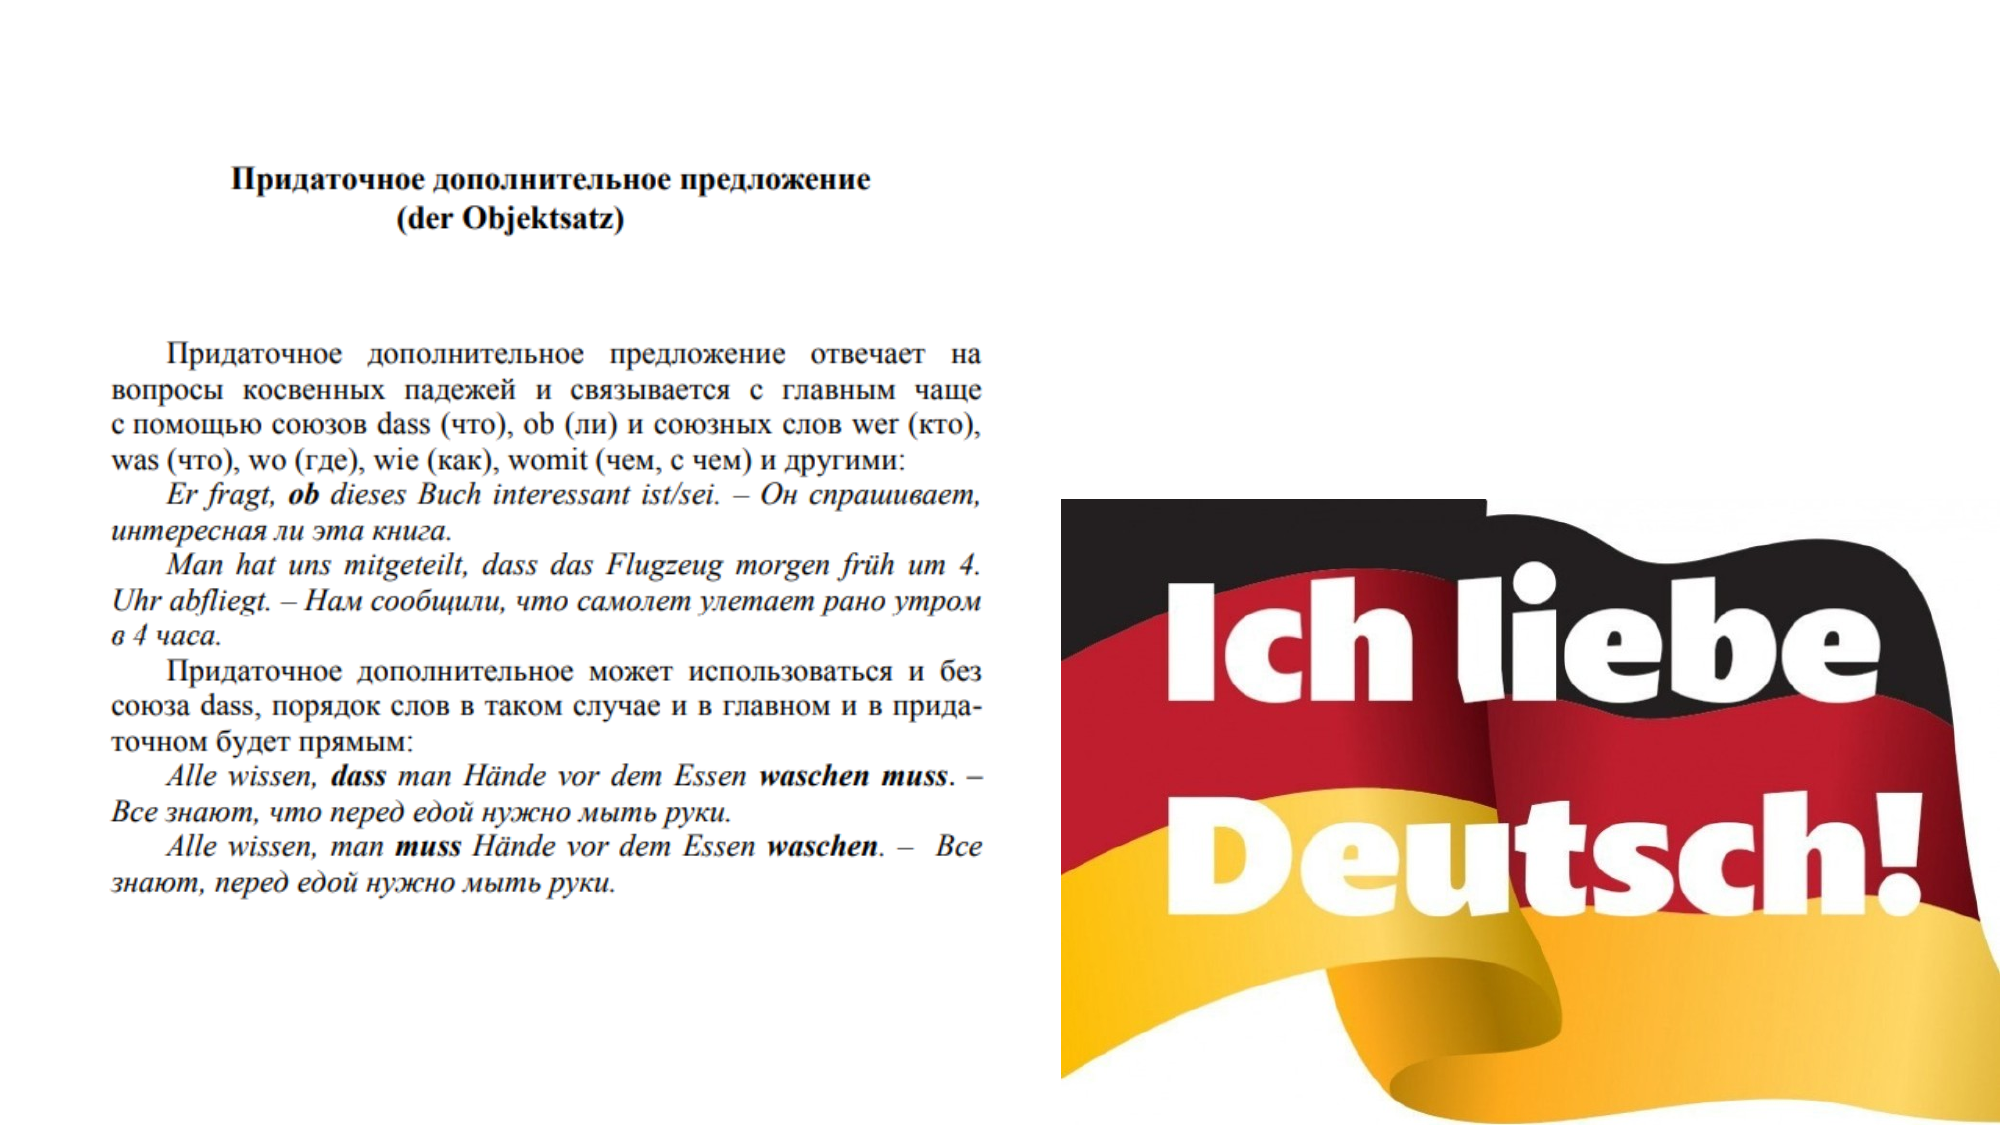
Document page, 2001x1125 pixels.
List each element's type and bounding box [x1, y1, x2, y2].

picture [1061, 499, 2000, 1125]
picture [225, 155, 888, 245]
picture [102, 318, 1012, 917]
